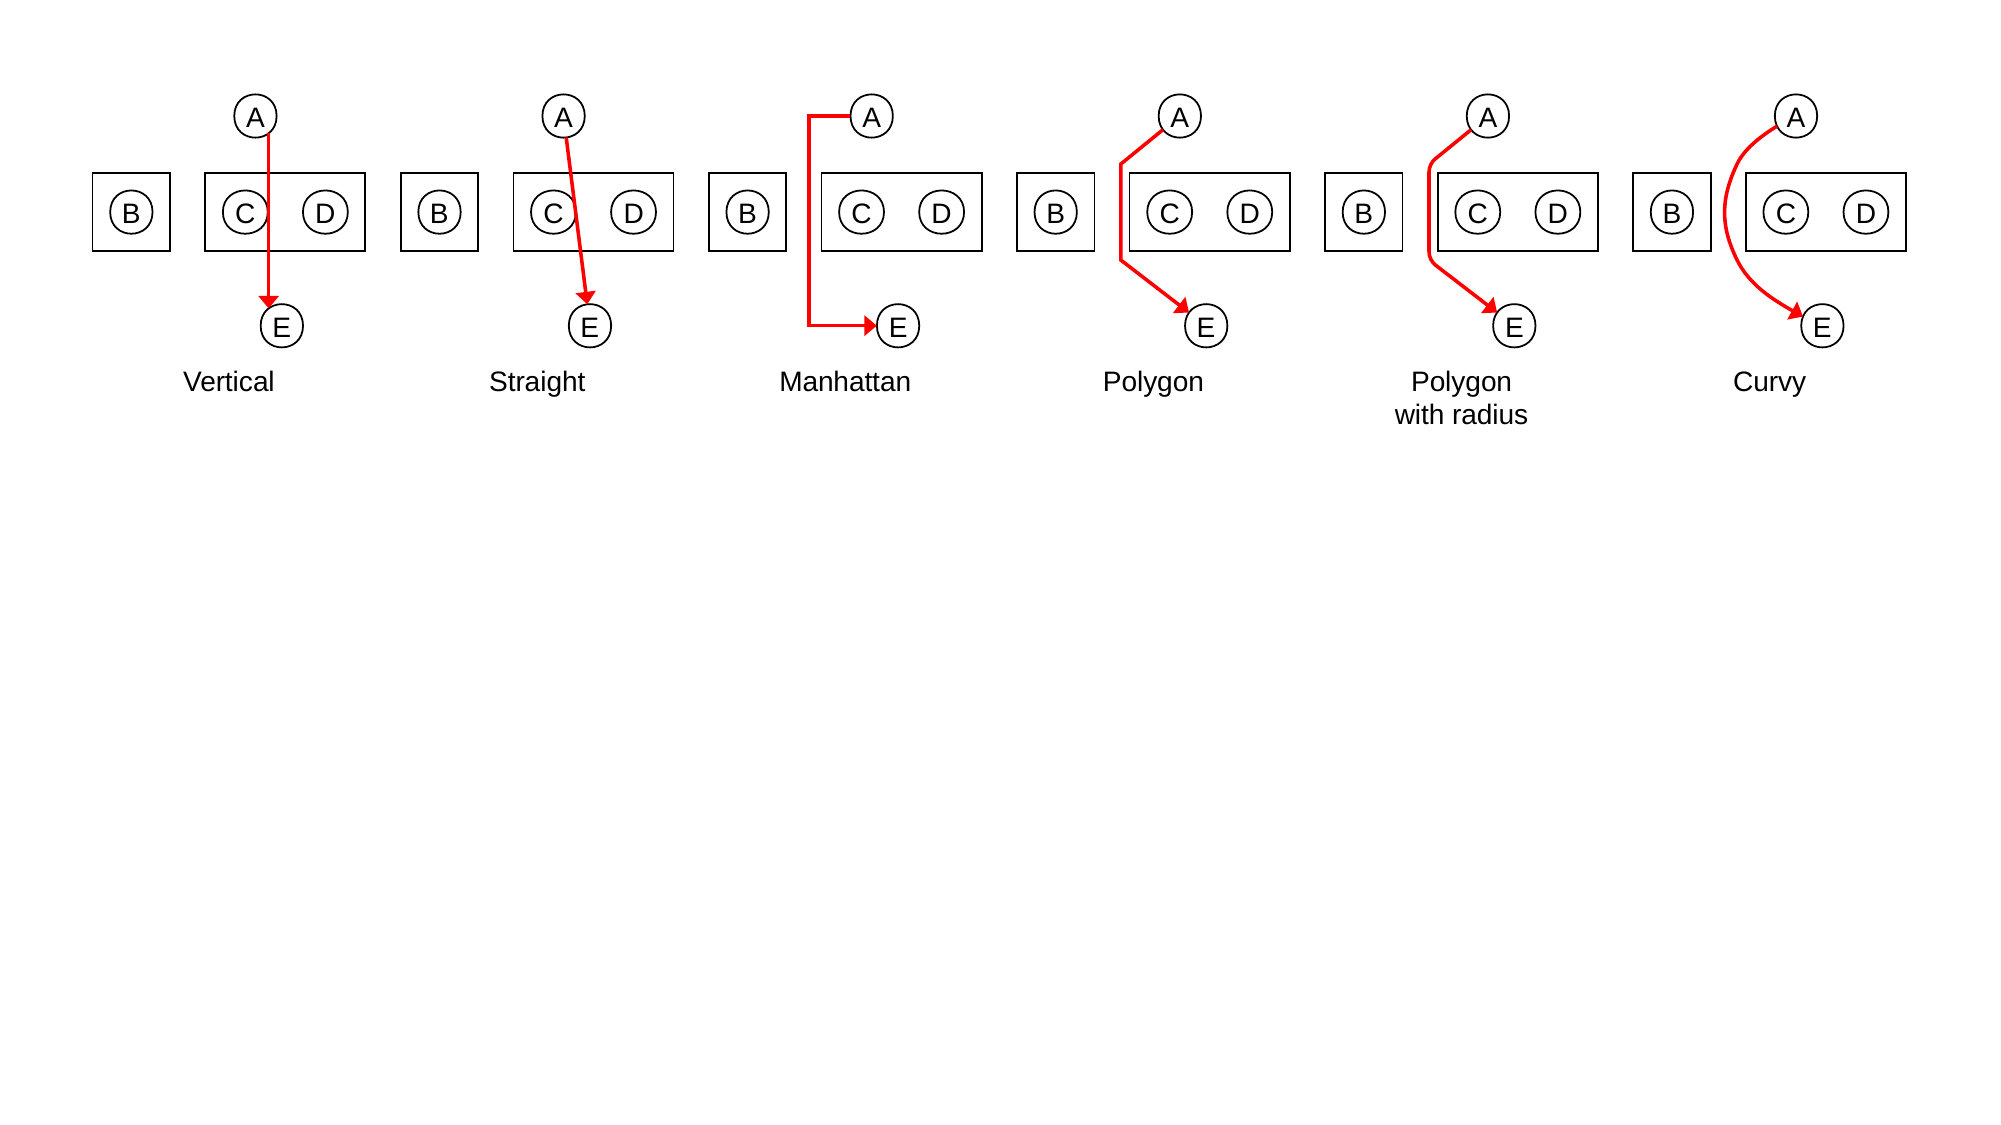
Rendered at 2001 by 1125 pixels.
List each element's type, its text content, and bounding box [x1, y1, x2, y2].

text_box [1342, 196, 1348, 228]
text_box [914, 310, 920, 342]
text_box E [1191, 306, 1222, 346]
text_box E [1499, 306, 1530, 346]
text_box [1494, 195, 1501, 229]
text_box [205, 172, 267, 252]
text_box [1687, 195, 1694, 229]
text_box [1574, 195, 1581, 229]
text_box [400, 172, 479, 252]
text_box [270, 172, 366, 252]
text_box [1492, 309, 1499, 342]
text_box [1503, 99, 1510, 133]
text_box D [1850, 192, 1882, 232]
text_box [1882, 195, 1889, 229]
text_box E [266, 306, 297, 346]
text_box [262, 196, 267, 228]
text_box [1811, 99, 1818, 133]
text_box [1774, 100, 1780, 132]
text_box [260, 310, 266, 342]
text_box Polygon [1096, 362, 1210, 403]
text_box [1325, 172, 1403, 252]
text_box C [1481, 192, 1494, 232]
text_box [887, 99, 894, 133]
text_box Straight [483, 362, 592, 403]
text_box [918, 196, 925, 228]
text_box [568, 310, 574, 342]
text_box [763, 195, 770, 229]
text_box [1170, 172, 1290, 252]
text_box C [861, 192, 878, 232]
text_box [1184, 309, 1191, 343]
text_box E [574, 306, 605, 346]
text_box [1650, 196, 1656, 228]
text_box [1842, 195, 1850, 229]
text_box [1530, 310, 1537, 342]
text_box [1016, 172, 1095, 252]
text_box [1195, 99, 1202, 133]
text_box [513, 172, 566, 252]
text_box [233, 99, 240, 133]
text_box A [1164, 96, 1195, 136]
text_box [725, 196, 732, 228]
text_box E [1807, 306, 1838, 346]
text_box A [240, 96, 271, 136]
text_box B [116, 192, 147, 232]
text_box [1226, 196, 1233, 228]
text_box Polygon with radius [1388, 362, 1535, 431]
text_box [708, 172, 787, 252]
text_box A [856, 96, 887, 136]
text_box C [537, 192, 566, 232]
text_box Vertical [176, 362, 282, 403]
text_box [1466, 100, 1472, 129]
text_box [1633, 172, 1711, 252]
text_box D [925, 192, 958, 232]
text_box [1802, 195, 1809, 229]
text_box D [617, 192, 650, 232]
text_box [876, 309, 883, 343]
text_box [1266, 195, 1273, 229]
text_box [222, 196, 229, 229]
text_box [579, 99, 586, 133]
text_box [1120, 129, 1189, 314]
text_box [302, 196, 309, 229]
text_box B [1040, 192, 1071, 232]
text_box [92, 172, 171, 252]
text_box A [548, 96, 579, 136]
text_box [1186, 195, 1193, 229]
text_box [958, 196, 965, 229]
text_box [109, 195, 116, 229]
text_box [541, 100, 548, 132]
text_box [1534, 195, 1542, 229]
text_box [809, 115, 877, 337]
text_box [297, 309, 304, 343]
text_box [1800, 309, 1807, 342]
text_box [147, 196, 154, 228]
text_box B [1656, 192, 1687, 232]
text_box A [1472, 96, 1503, 136]
text_box [850, 100, 856, 132]
text_box D [1233, 192, 1266, 232]
text_box [1724, 125, 1804, 320]
text_box Curvy [1727, 362, 1812, 403]
text_box [1033, 196, 1040, 228]
text_box [417, 196, 424, 229]
text_box [1478, 172, 1598, 252]
text_box C [1787, 192, 1802, 232]
text_box [858, 172, 982, 252]
text_box [1428, 129, 1498, 314]
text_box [566, 137, 588, 305]
text_box [530, 196, 537, 228]
text_box [588, 172, 674, 252]
text_box D [309, 192, 342, 232]
text_box C [229, 192, 262, 232]
text_box B [424, 192, 455, 232]
text_box [455, 196, 462, 229]
text_box [1784, 172, 1906, 252]
text_box B [1348, 192, 1379, 232]
text_box Manhattan [773, 362, 918, 403]
text_box [74, 74, 1925, 429]
text_box [878, 196, 885, 229]
text_box [1222, 310, 1228, 342]
text_box [650, 196, 657, 228]
text_box [1071, 195, 1078, 229]
text_box D [1542, 192, 1574, 232]
text_box [1158, 100, 1164, 129]
text_box [1379, 195, 1386, 229]
text_box B [732, 192, 763, 232]
text_box [605, 309, 612, 343]
text_box [342, 196, 349, 228]
text_box E [883, 306, 914, 346]
text_box [1838, 309, 1845, 342]
text_box [271, 100, 278, 132]
text_box A [1780, 96, 1811, 136]
text_box C [1172, 192, 1186, 232]
text_box [610, 196, 617, 228]
